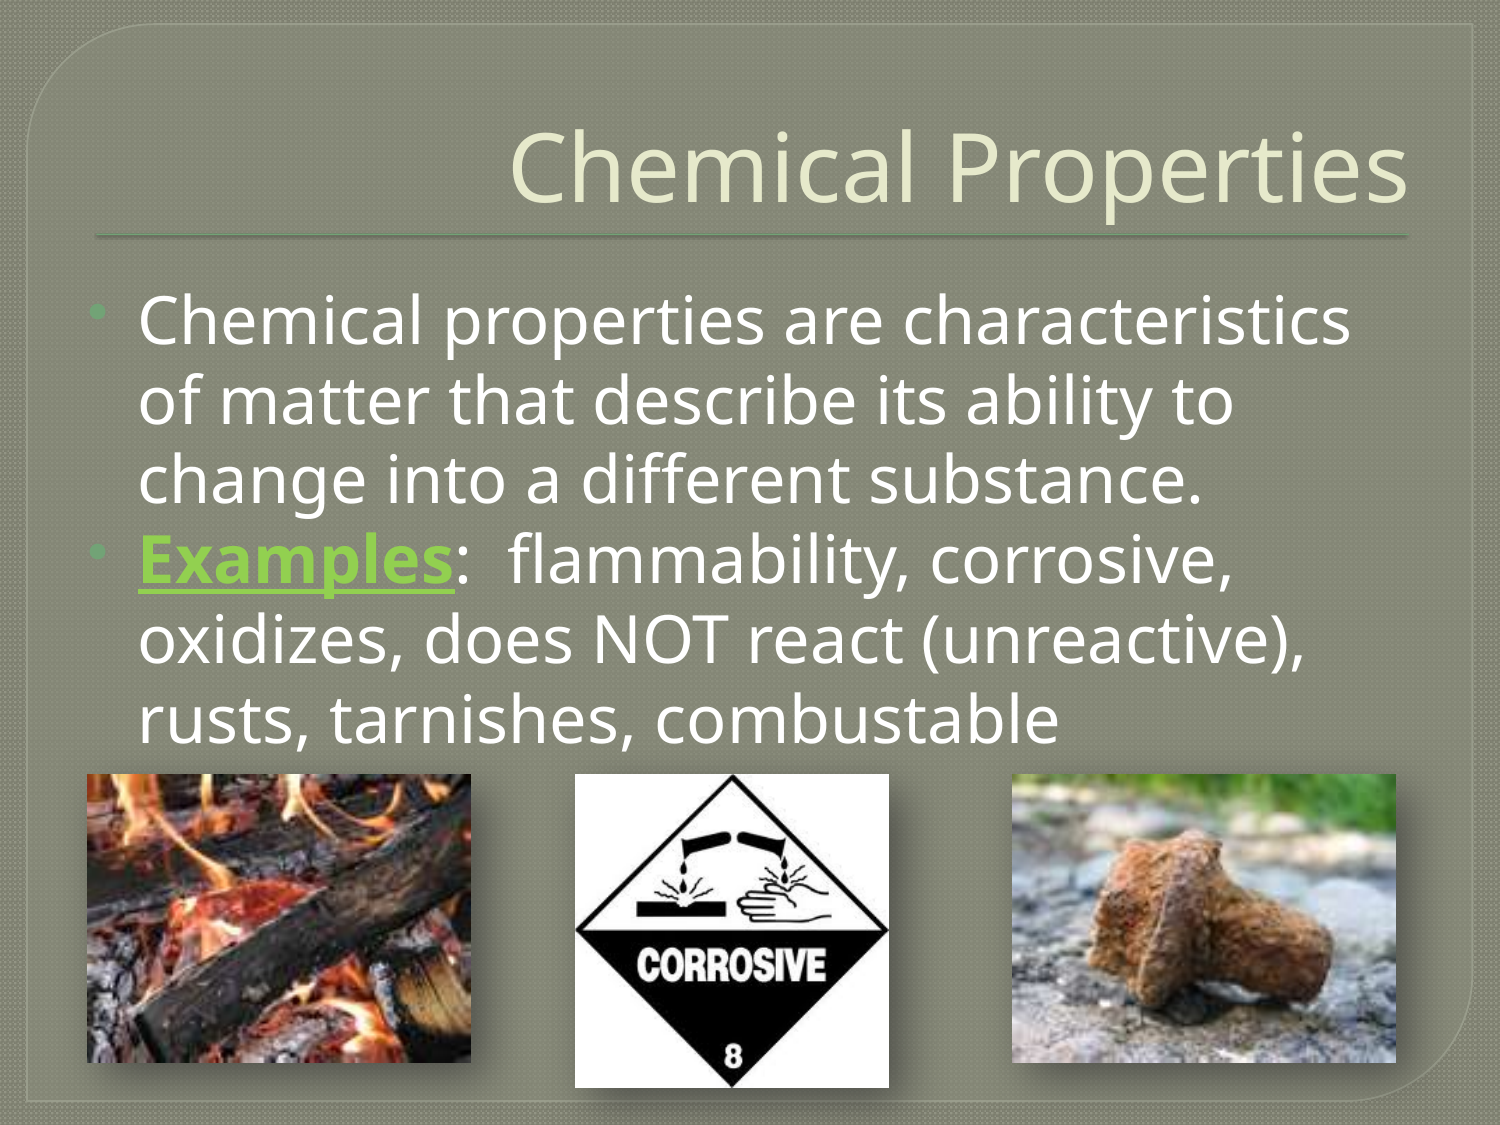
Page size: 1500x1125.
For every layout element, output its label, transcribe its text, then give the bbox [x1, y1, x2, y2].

list Chemical properties are characteristics of matter that describe its ability to change into a different substance. Examples: flammability, corrosive, oxidizes, does NOT react (unreactive), rusts, tarnishes, combustable [75, 270, 1425, 1013]
title Chemical Properties [75, 41, 1425, 230]
picture [1012, 774, 1397, 1063]
picture [574, 774, 890, 1088]
picture [87, 774, 472, 1063]
